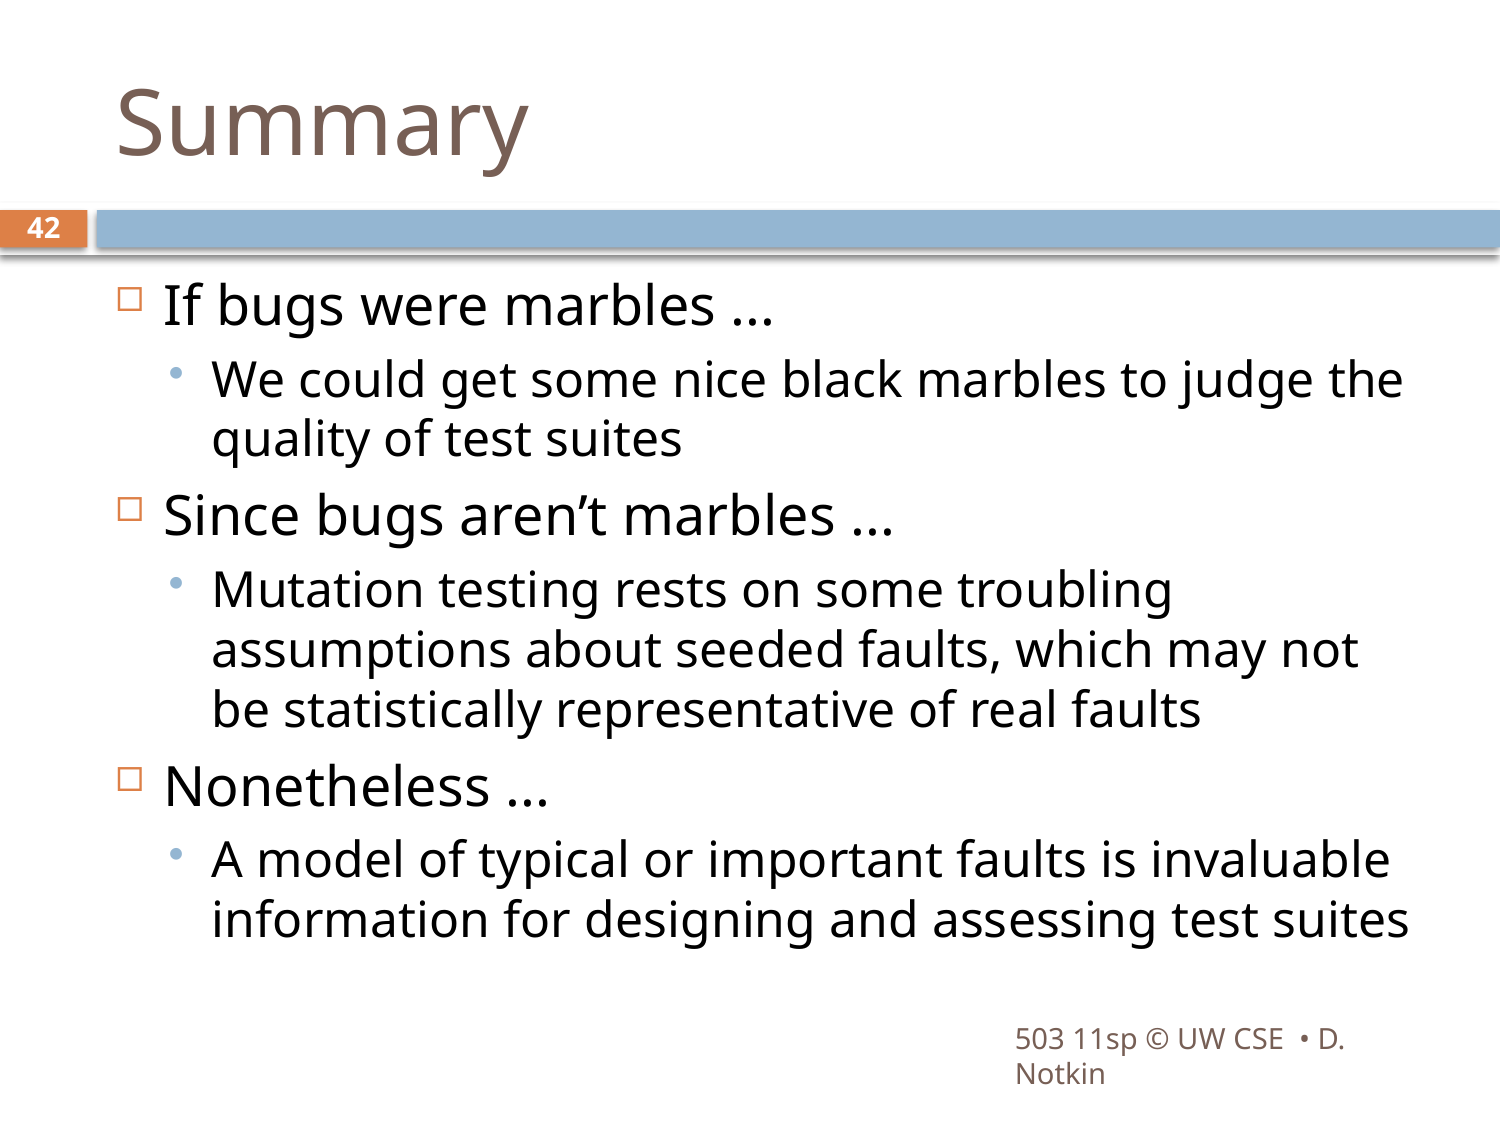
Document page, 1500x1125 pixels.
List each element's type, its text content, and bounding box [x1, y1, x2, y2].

title Summary [100, 37, 1438, 200]
slide_number 42 [0, 208, 88, 249]
list If bugs were marbles ... We could get some nice black marbles to judge the quality of test suites Since bugs aren’t marbles ... Mutation testing rests on some troubling assumptions about seeded faults, which may not be statistically representative of real faults Nonetheless ... A model of typical or important faults is invaluable information for designing and assessing test suites [100, 262, 1438, 1000]
slide_number 503 11sp © UW CSE • D. Notkin [999, 1025, 1438, 1085]
